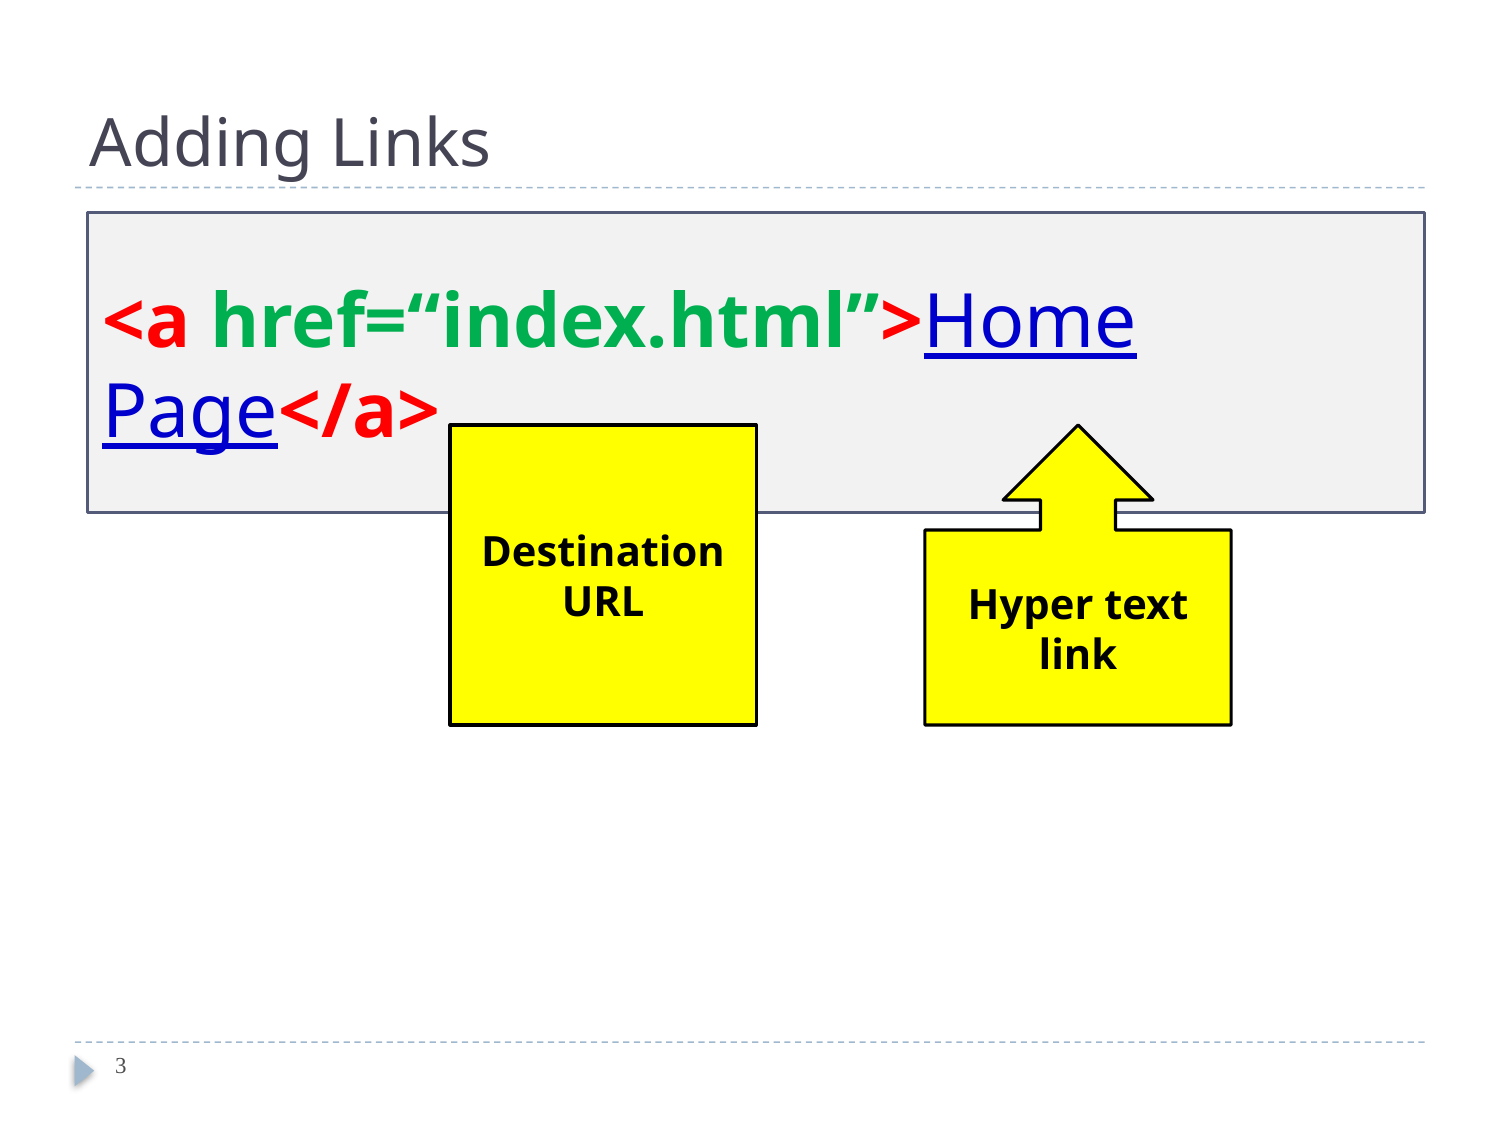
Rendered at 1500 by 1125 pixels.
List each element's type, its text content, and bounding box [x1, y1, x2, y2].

list Destination URL [448, 423, 758, 727]
slide_number 3 [100, 1042, 426, 1103]
title Adding Links [75, 24, 1425, 188]
text_box Hyper text link [923, 423, 1233, 727]
text_box <a href=“index.html”>Home Page</a> [86, 211, 1426, 514]
